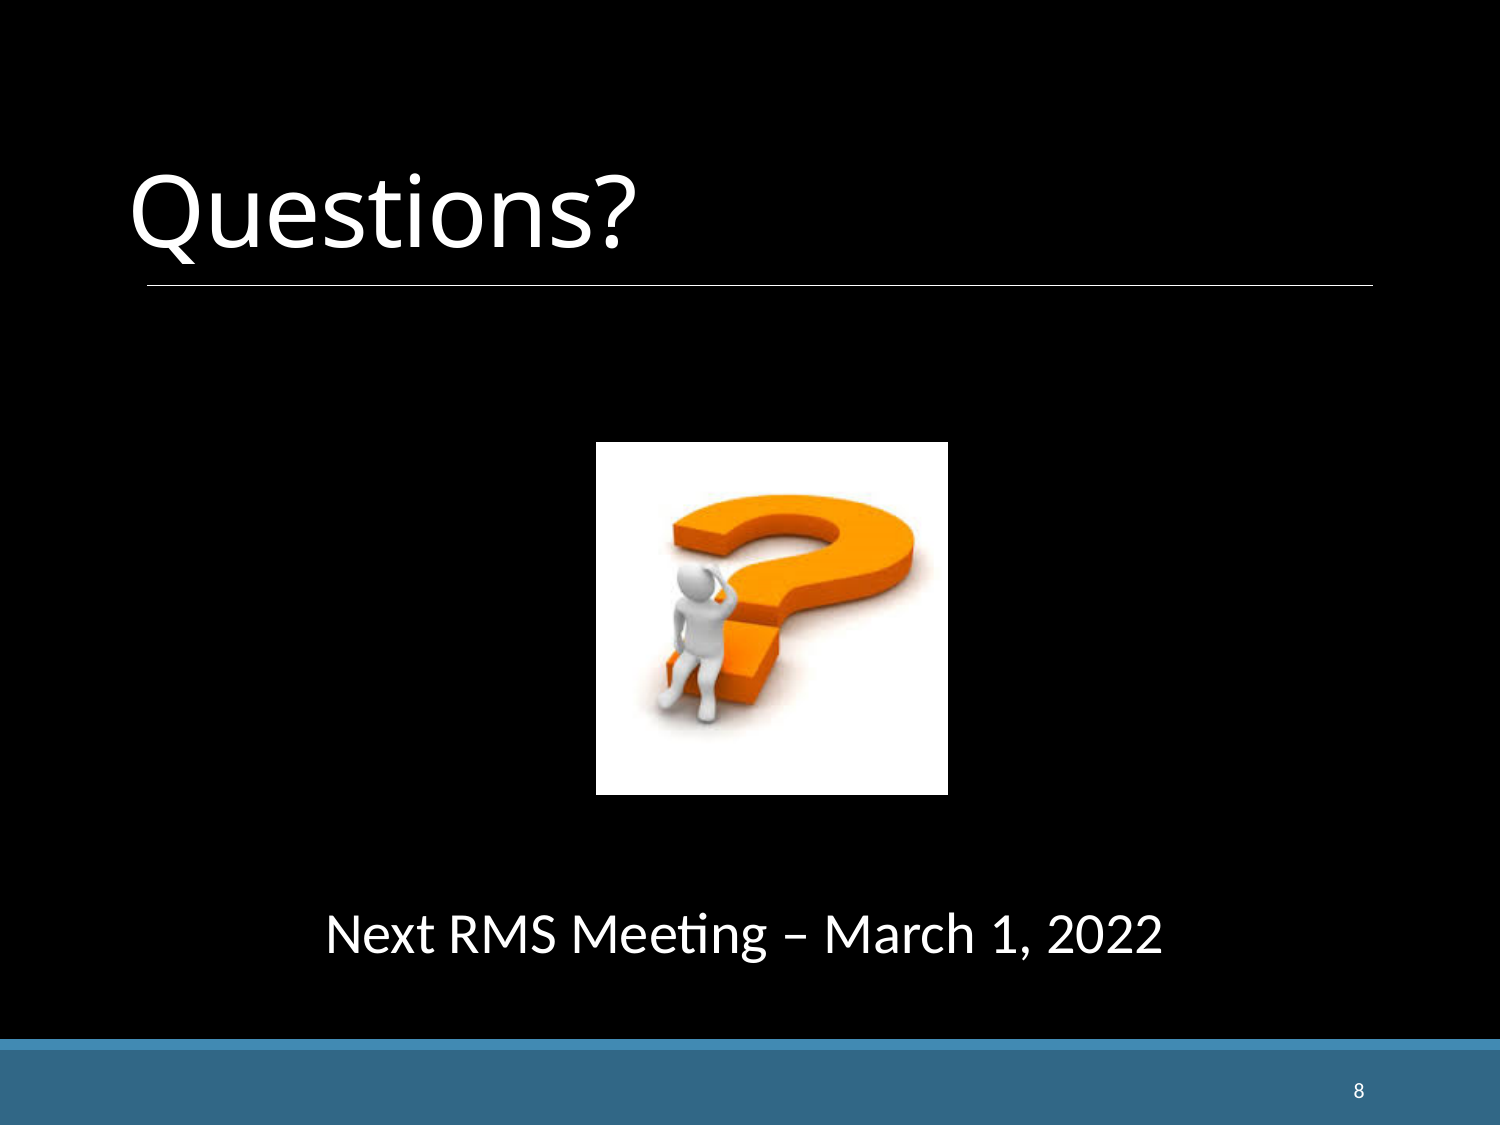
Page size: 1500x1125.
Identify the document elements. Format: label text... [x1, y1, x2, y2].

title Questions? [112, 75, 1350, 275]
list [595, 442, 949, 796]
slide_number 8 [1218, 1059, 1380, 1120]
text_box Next RMS Meeting – March 1, 2022 [310, 887, 1180, 973]
